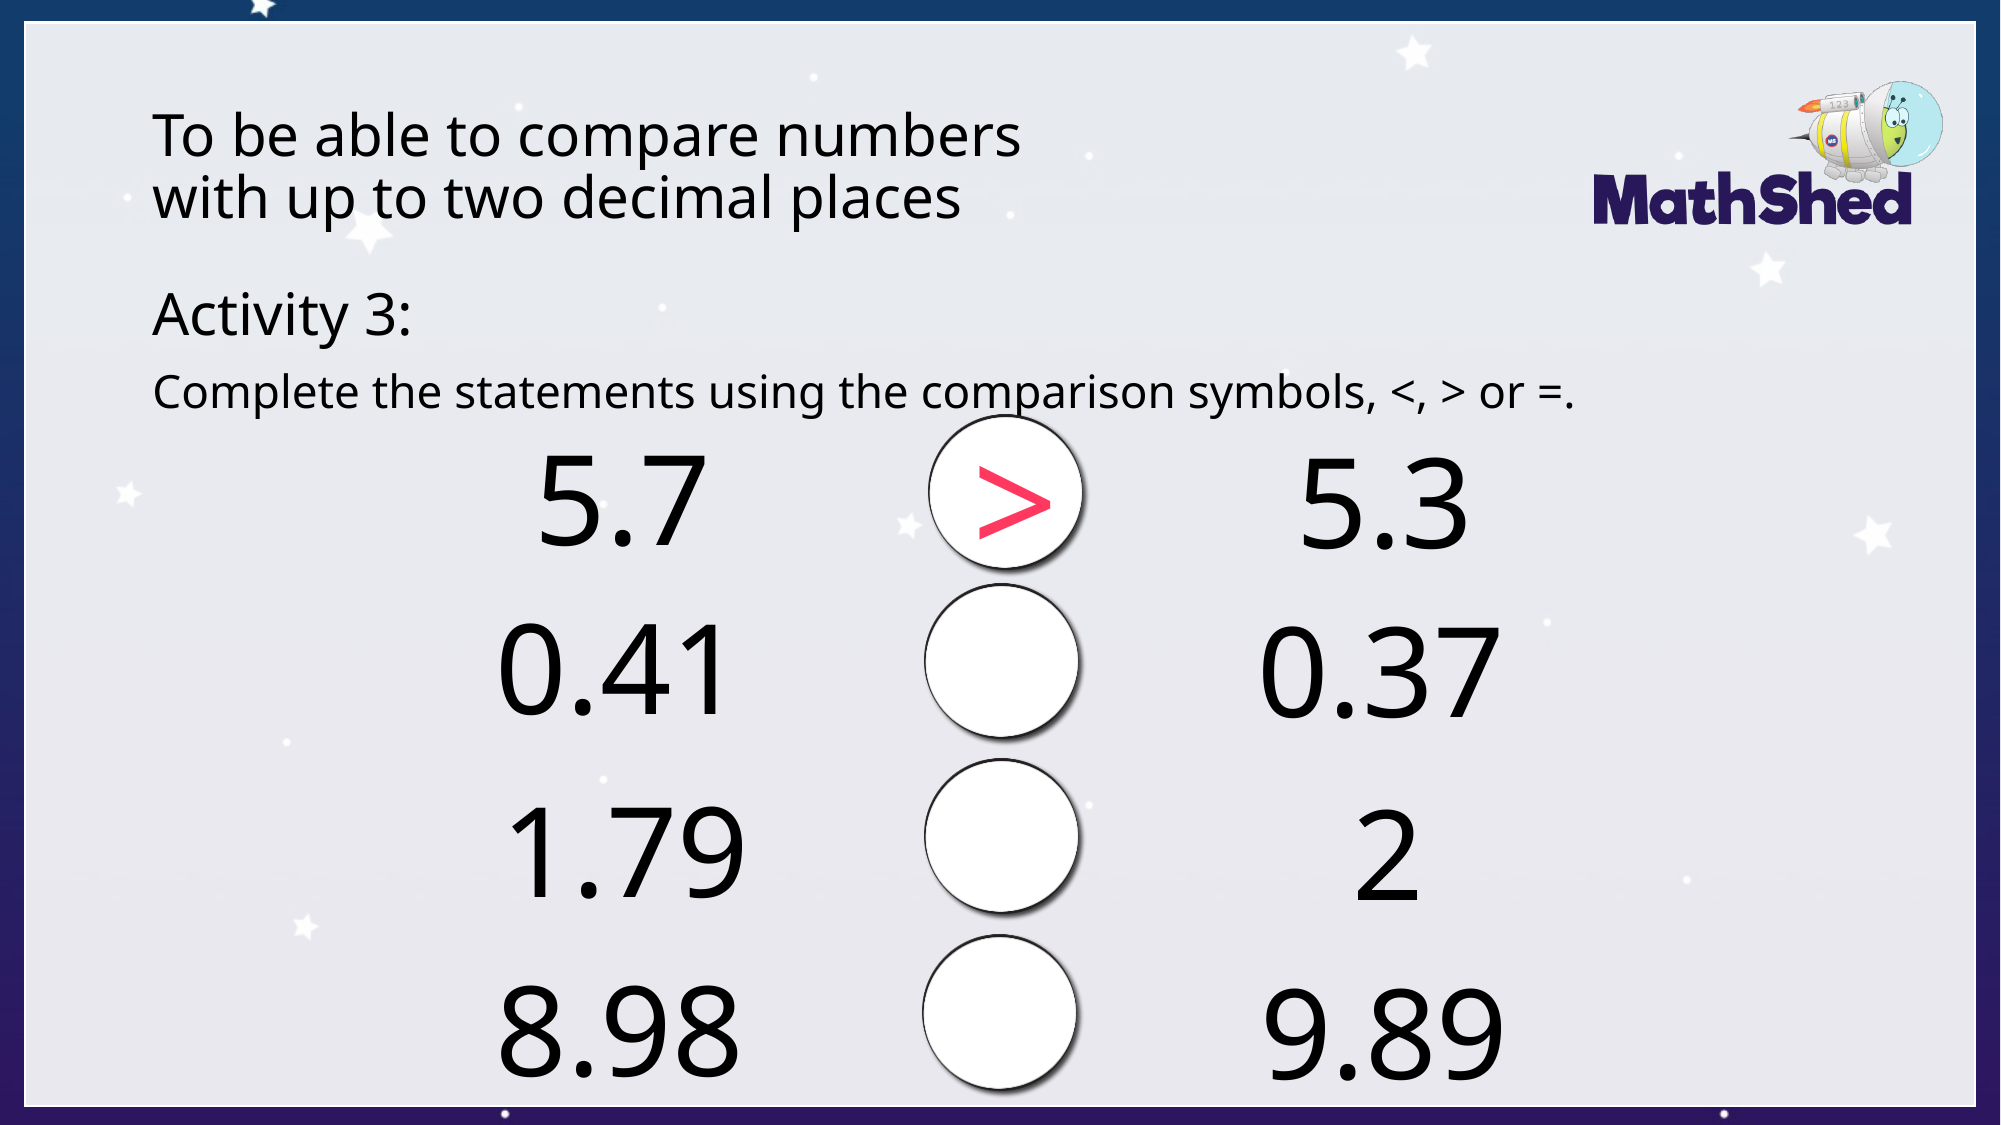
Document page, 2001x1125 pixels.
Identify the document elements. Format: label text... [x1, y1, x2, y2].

picture [0, 0, 2001, 1125]
text_box 5.7 [519, 413, 726, 579]
text_box 9.89 [1245, 946, 1523, 1112]
title To be able to compare numbers with up to two decimal places [137, 59, 1578, 277]
list Activity 3: Complete the statements using the comparison symbols, <, > or =. [137, 277, 1863, 992]
text_box > [957, 400, 1073, 404]
text_box 2 [1337, 767, 1440, 933]
text_box 1.79 [486, 764, 765, 930]
text_box 0.37 [1242, 585, 1520, 750]
text_box 8.98 [481, 943, 759, 1109]
text_box 0.41 [480, 581, 758, 747]
text_box 5.3 [1281, 416, 1489, 582]
